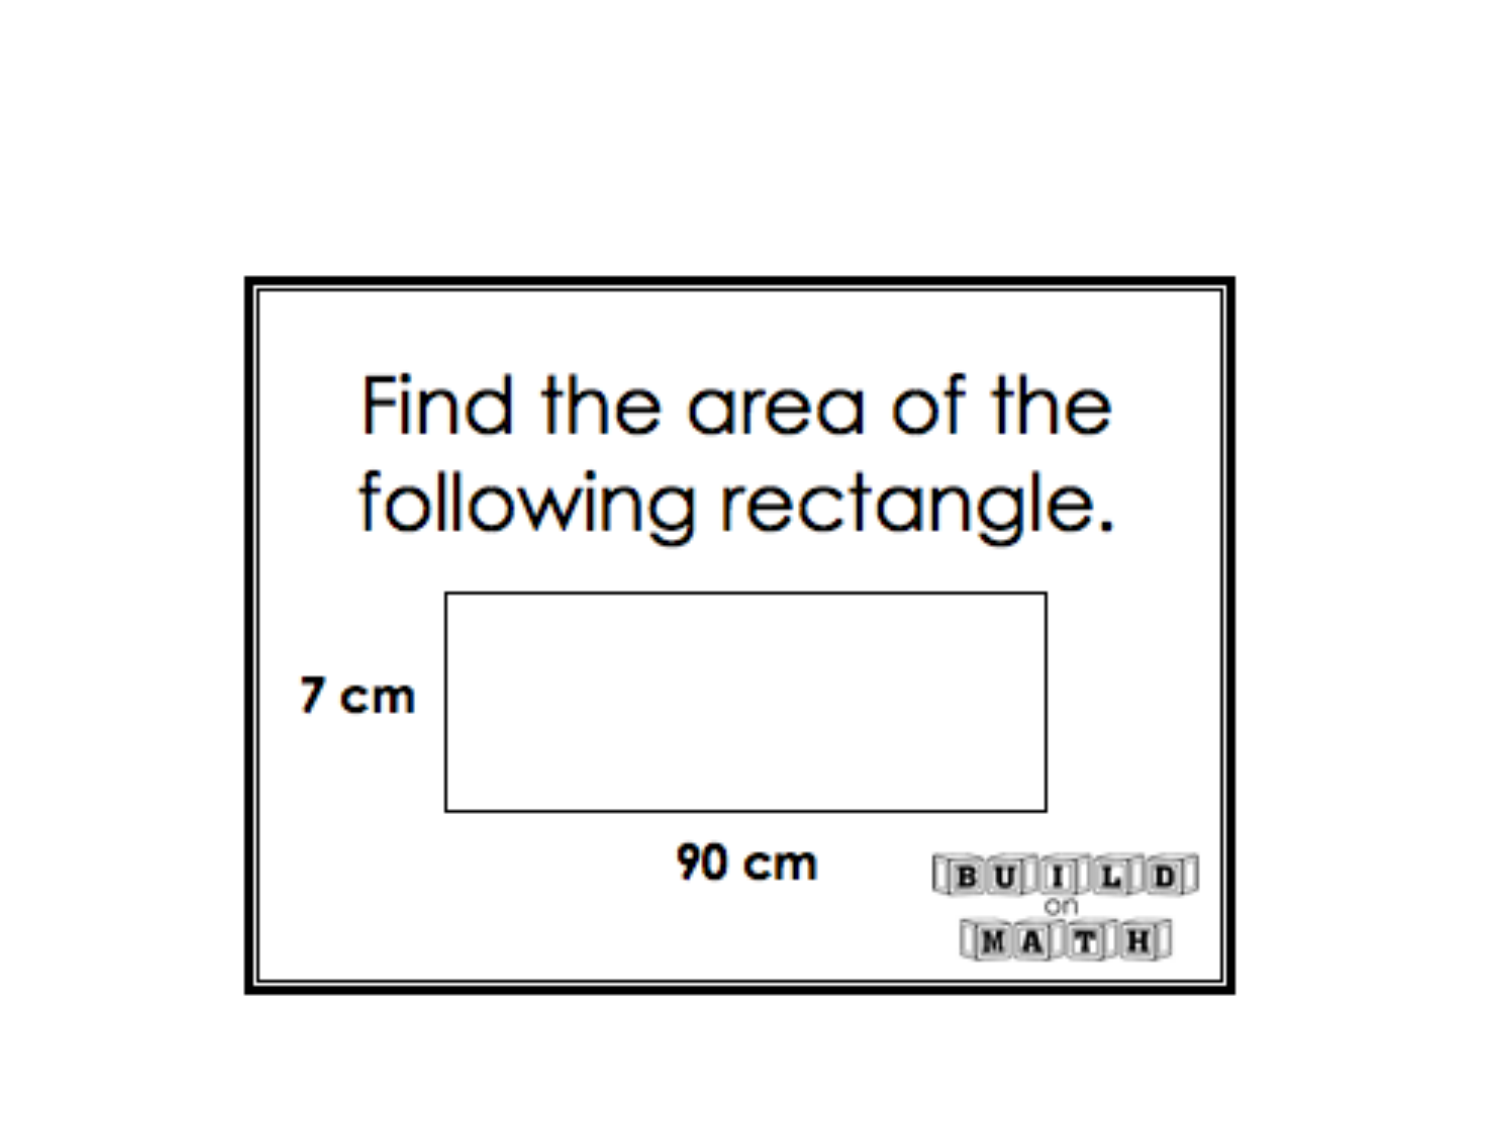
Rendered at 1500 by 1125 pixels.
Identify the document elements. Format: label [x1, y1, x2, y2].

list [74, 262, 1426, 1006]
